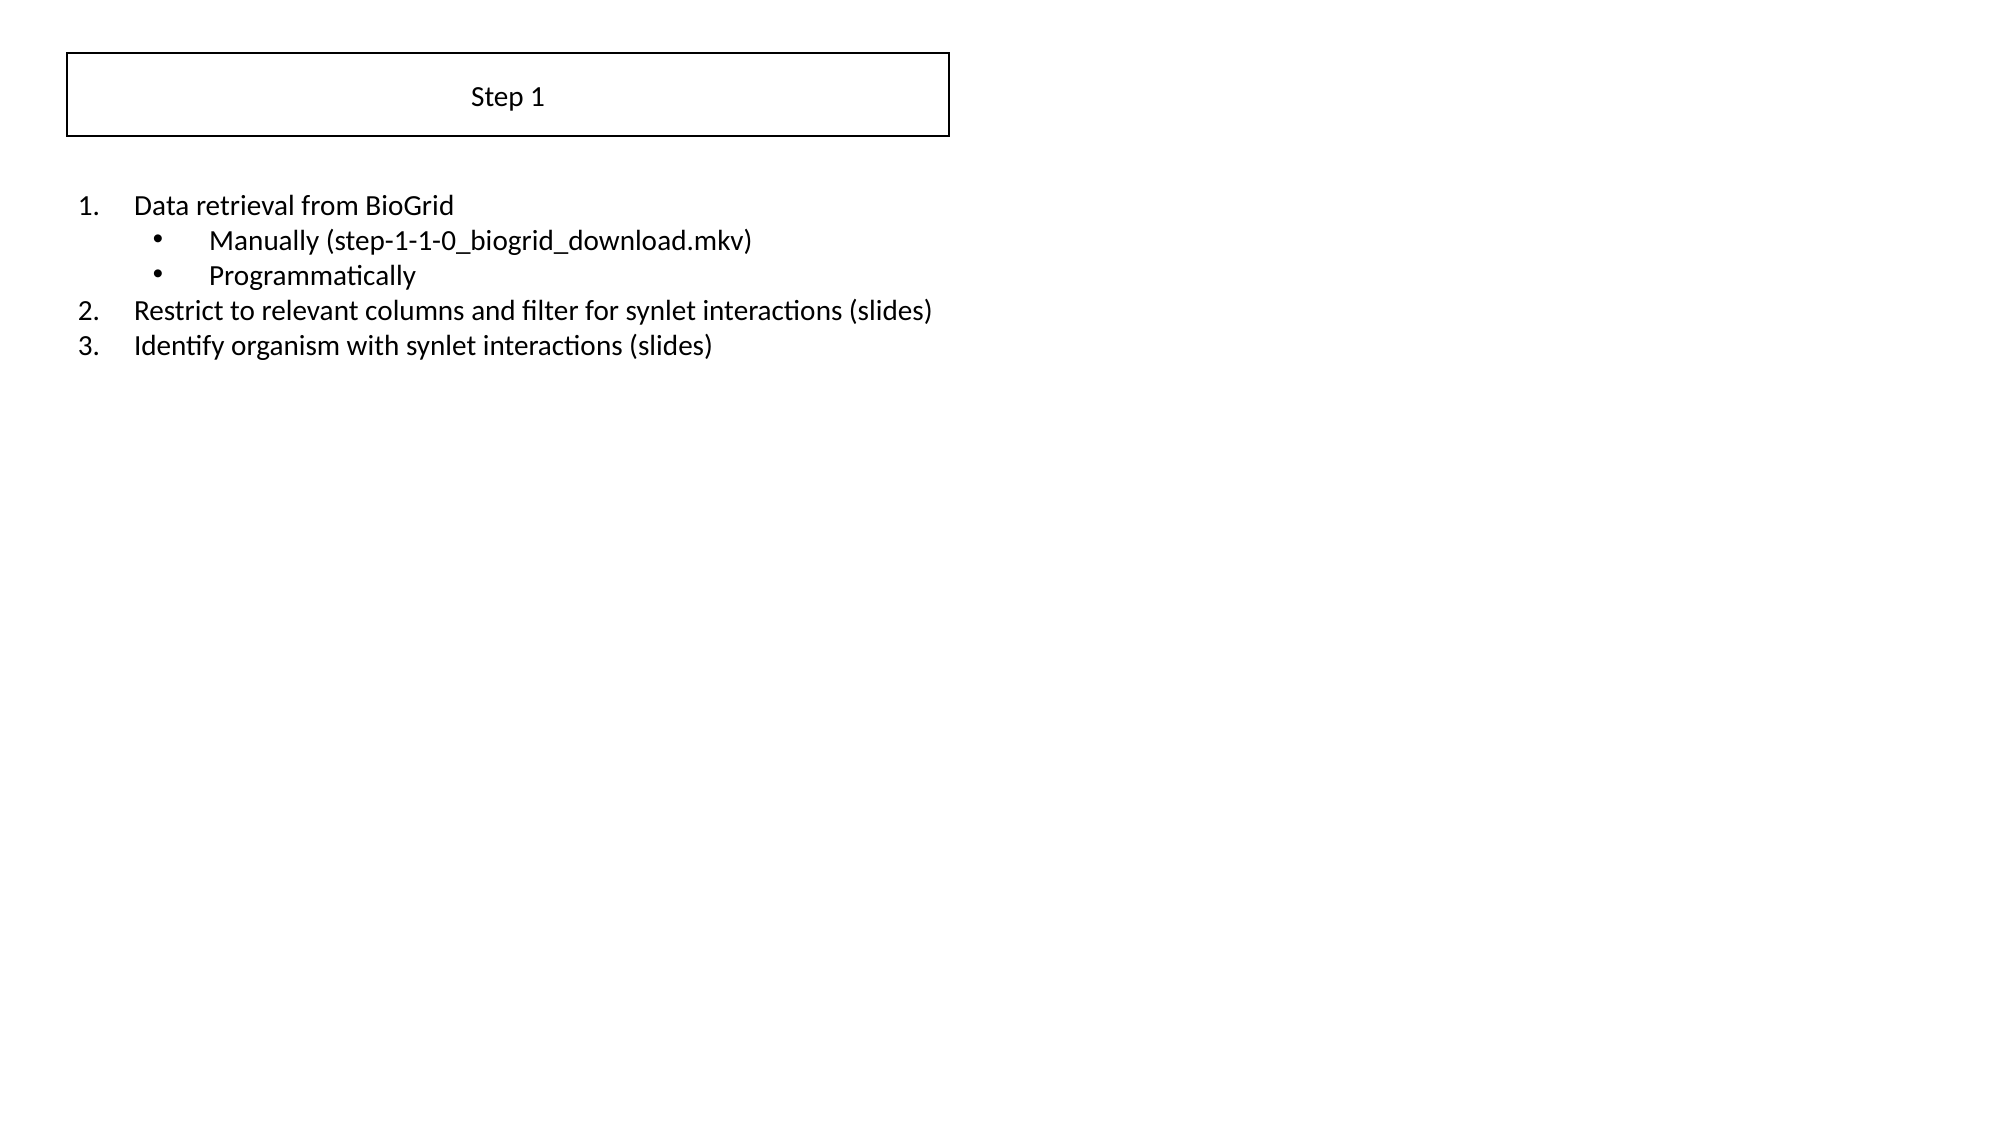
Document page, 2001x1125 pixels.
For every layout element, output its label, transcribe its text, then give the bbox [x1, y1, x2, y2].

text_box Step 1 [66, 52, 950, 137]
text_box Data retrieval from BioGrid Manually (step-1-1-0_biogrid_download.mkv) Programmatically Restrict to relevant columns and filter for synlet interactions (slides) Identify organism with synlet interactions (slides) [63, 178, 949, 369]
